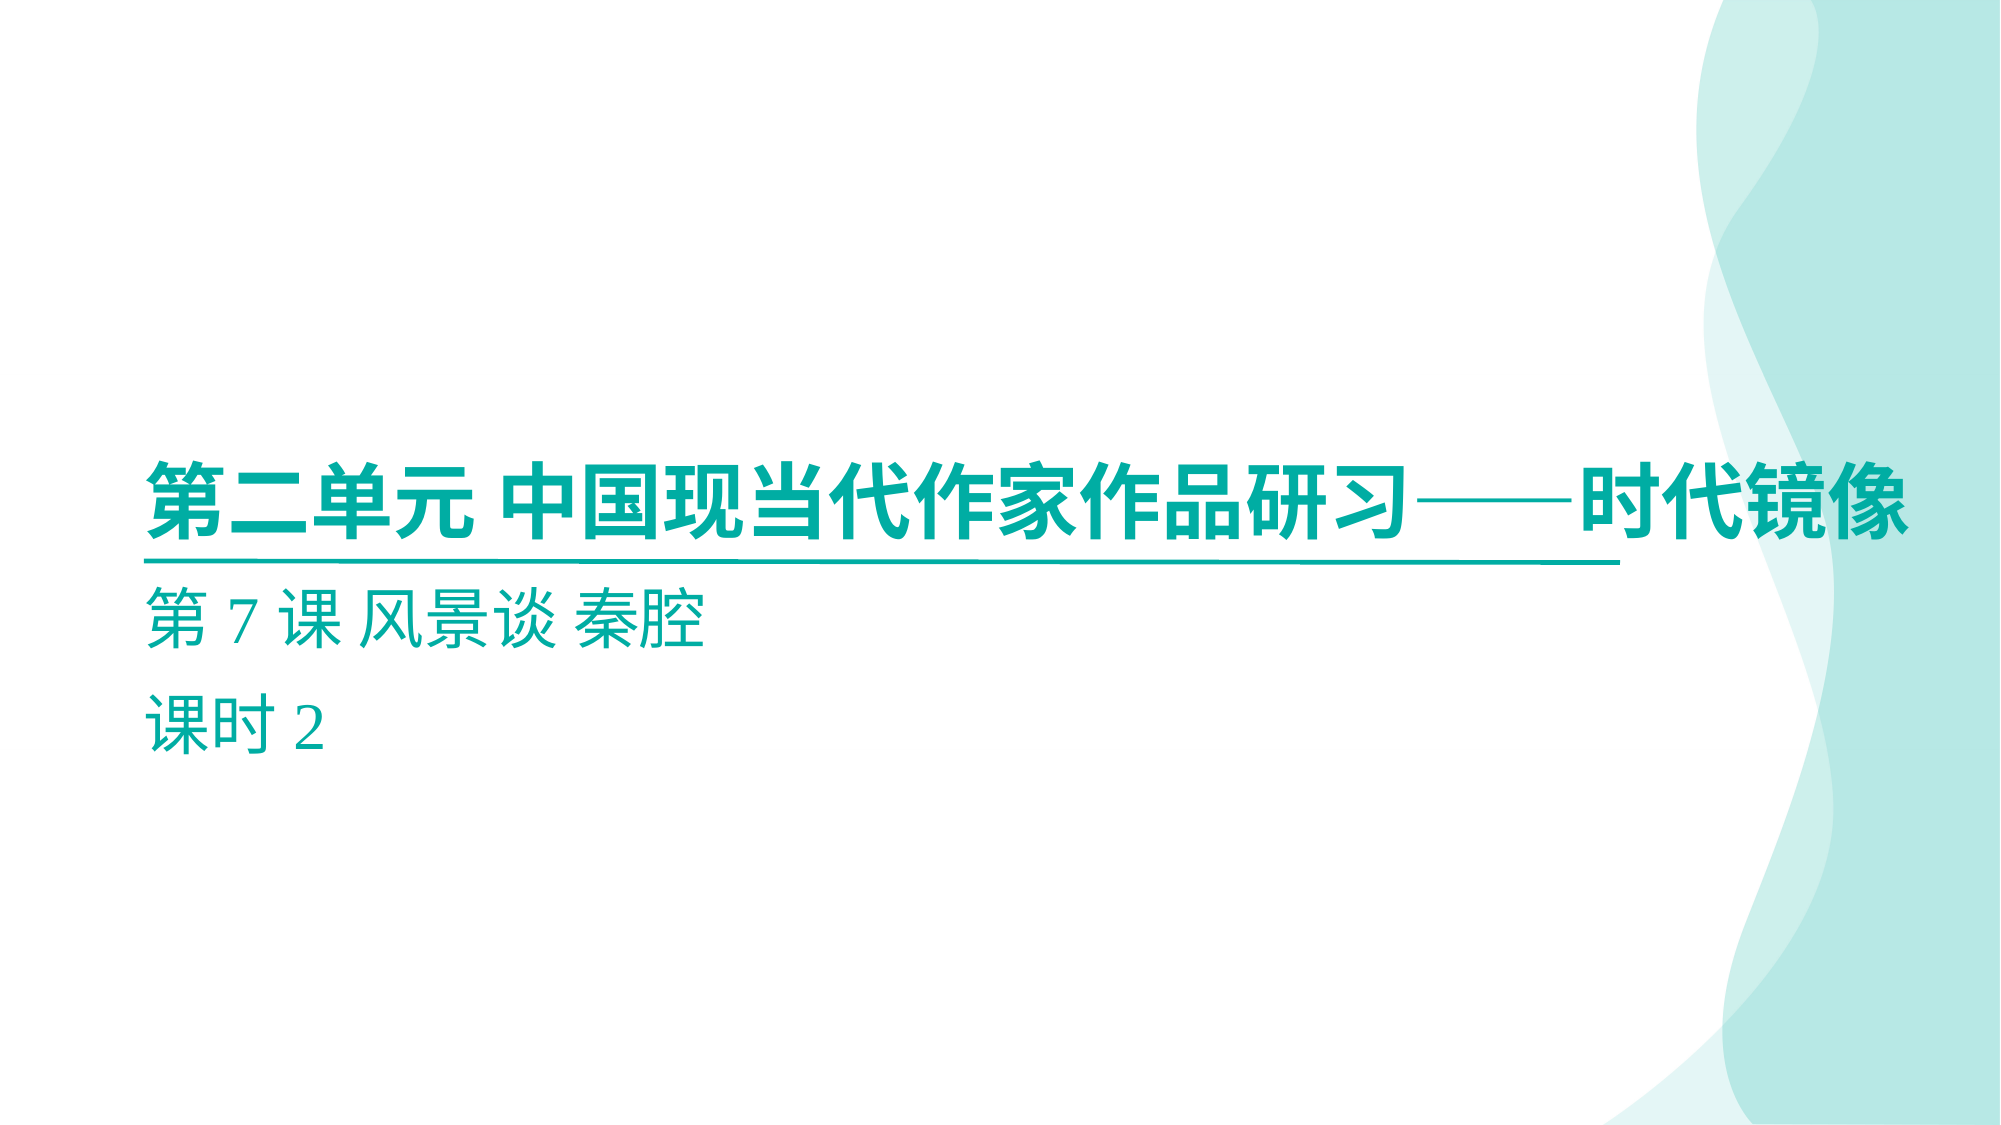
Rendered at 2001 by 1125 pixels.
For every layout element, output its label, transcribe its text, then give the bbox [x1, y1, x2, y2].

picture [0, 0, 2000, 1125]
text_box 第二单元 中国现当代作家作品研习——时代镜像 [143, 430, 1976, 549]
